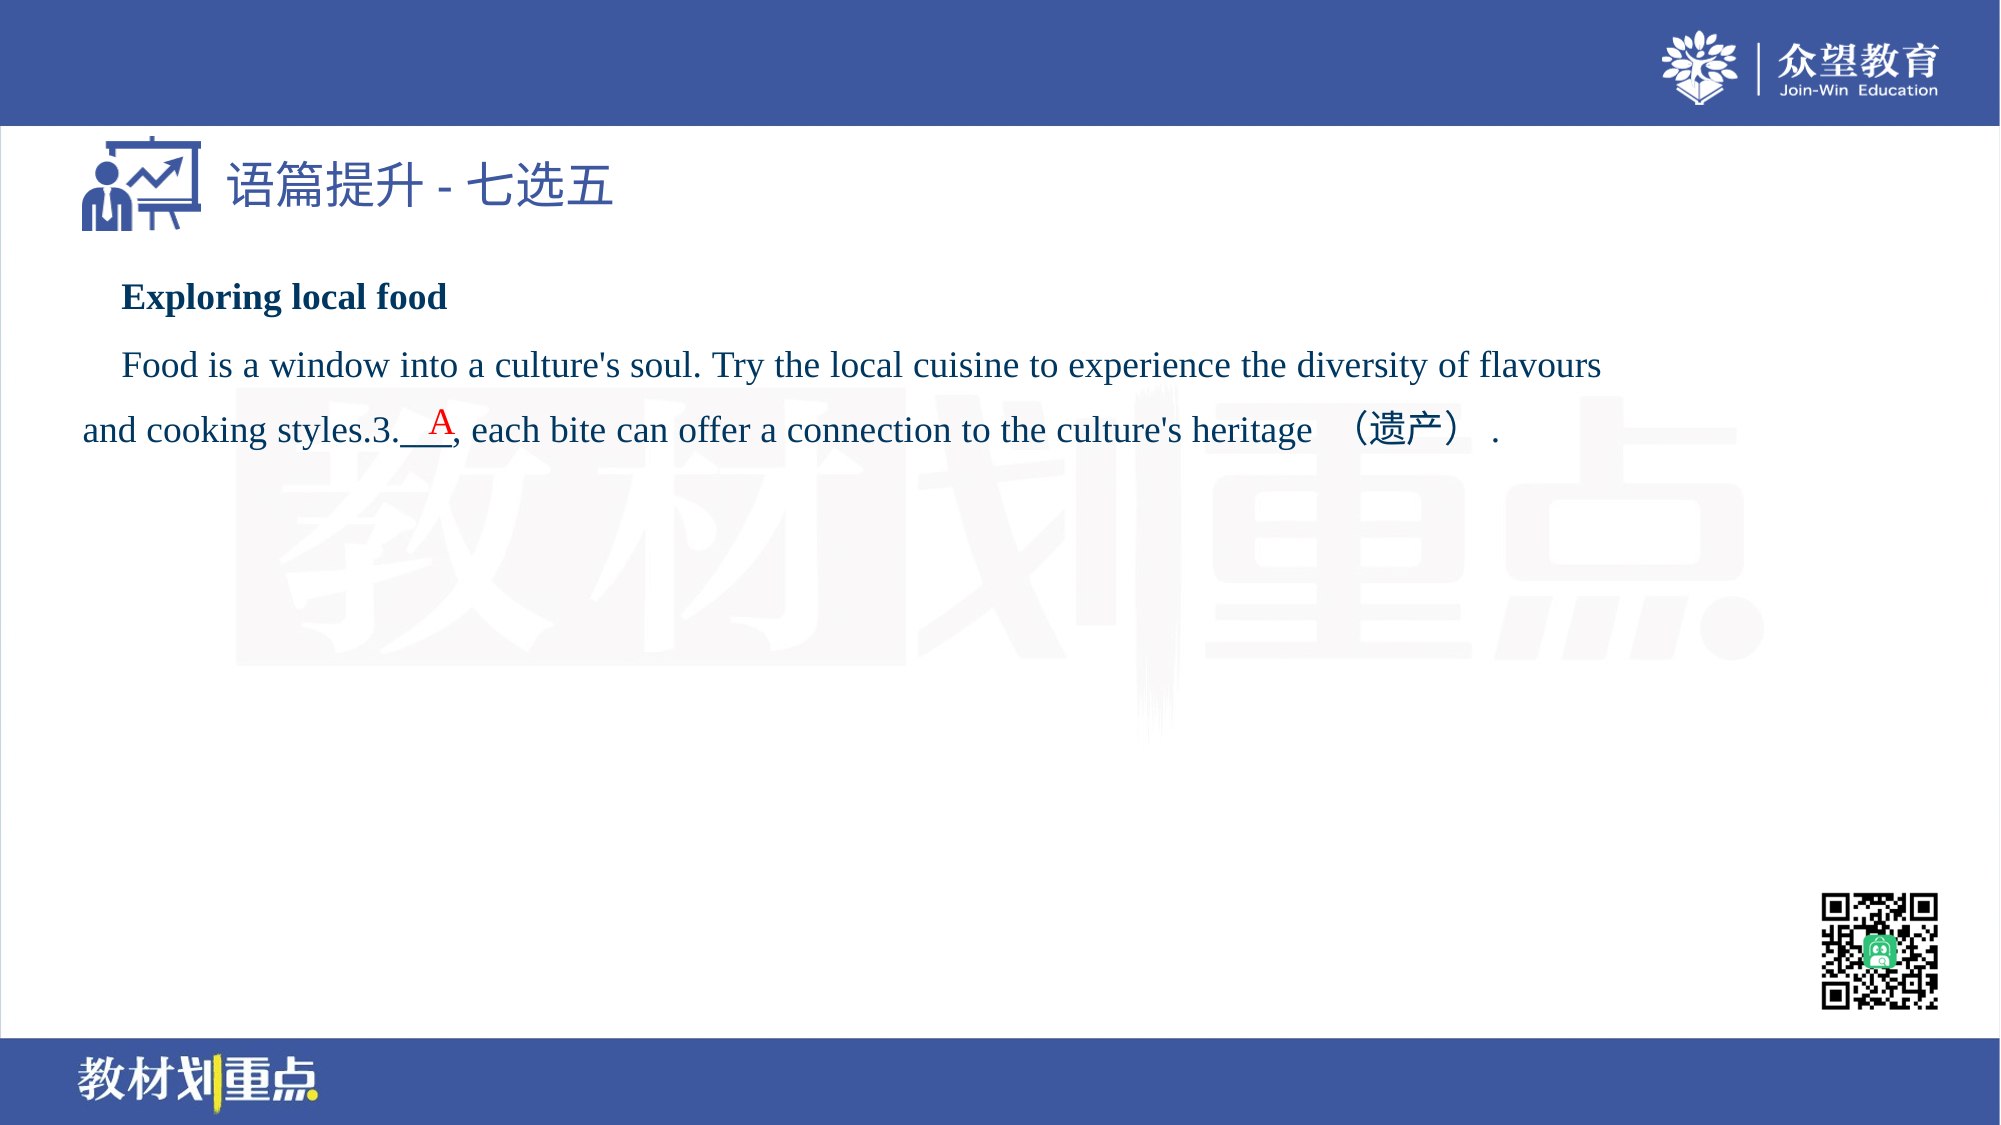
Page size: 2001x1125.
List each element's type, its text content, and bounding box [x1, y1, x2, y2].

text_box Exploring local food Food is a window into a culture's soul. Try the local cuisine to experience the diversity of flavours and cooking styles.3.___, each bite can offer a connection to the culture's heritage （遗产）. [82, 247, 1817, 444]
picture [0, 0, 2000, 1125]
text_box A [414, 377, 470, 436]
